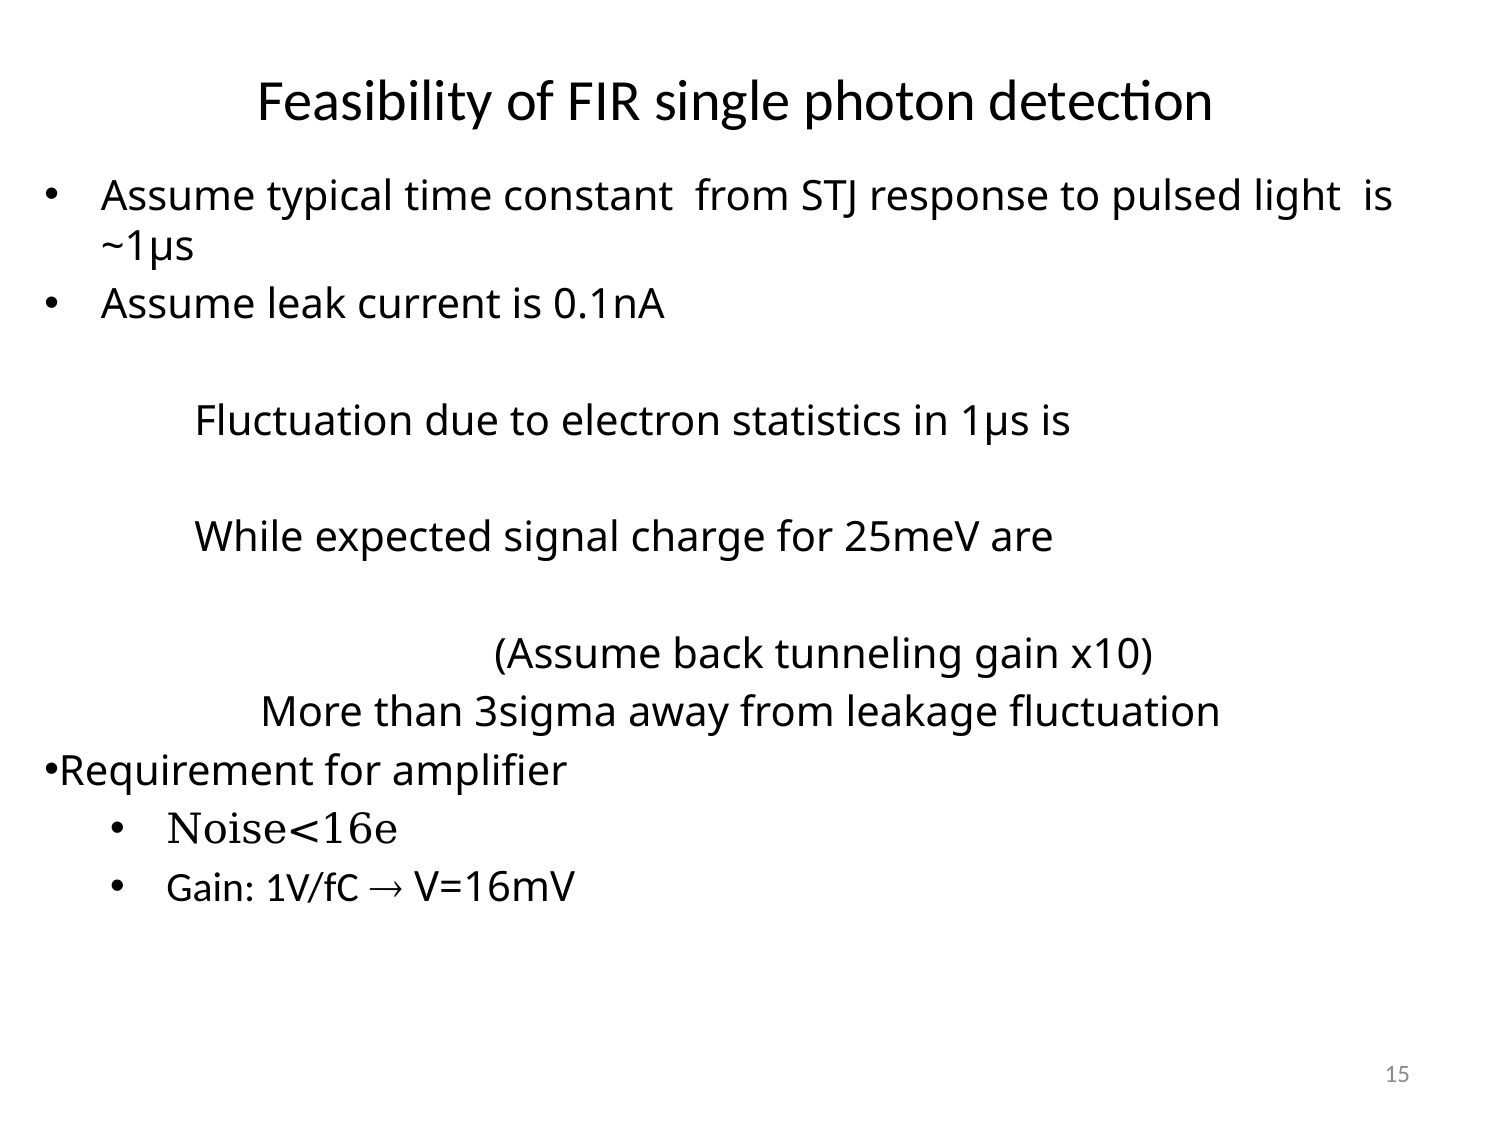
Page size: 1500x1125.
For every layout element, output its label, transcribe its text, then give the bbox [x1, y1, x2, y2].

slide_number 15 [1074, 1042, 1425, 1103]
title Feasibility of FIR single photon detection [61, 45, 1412, 149]
